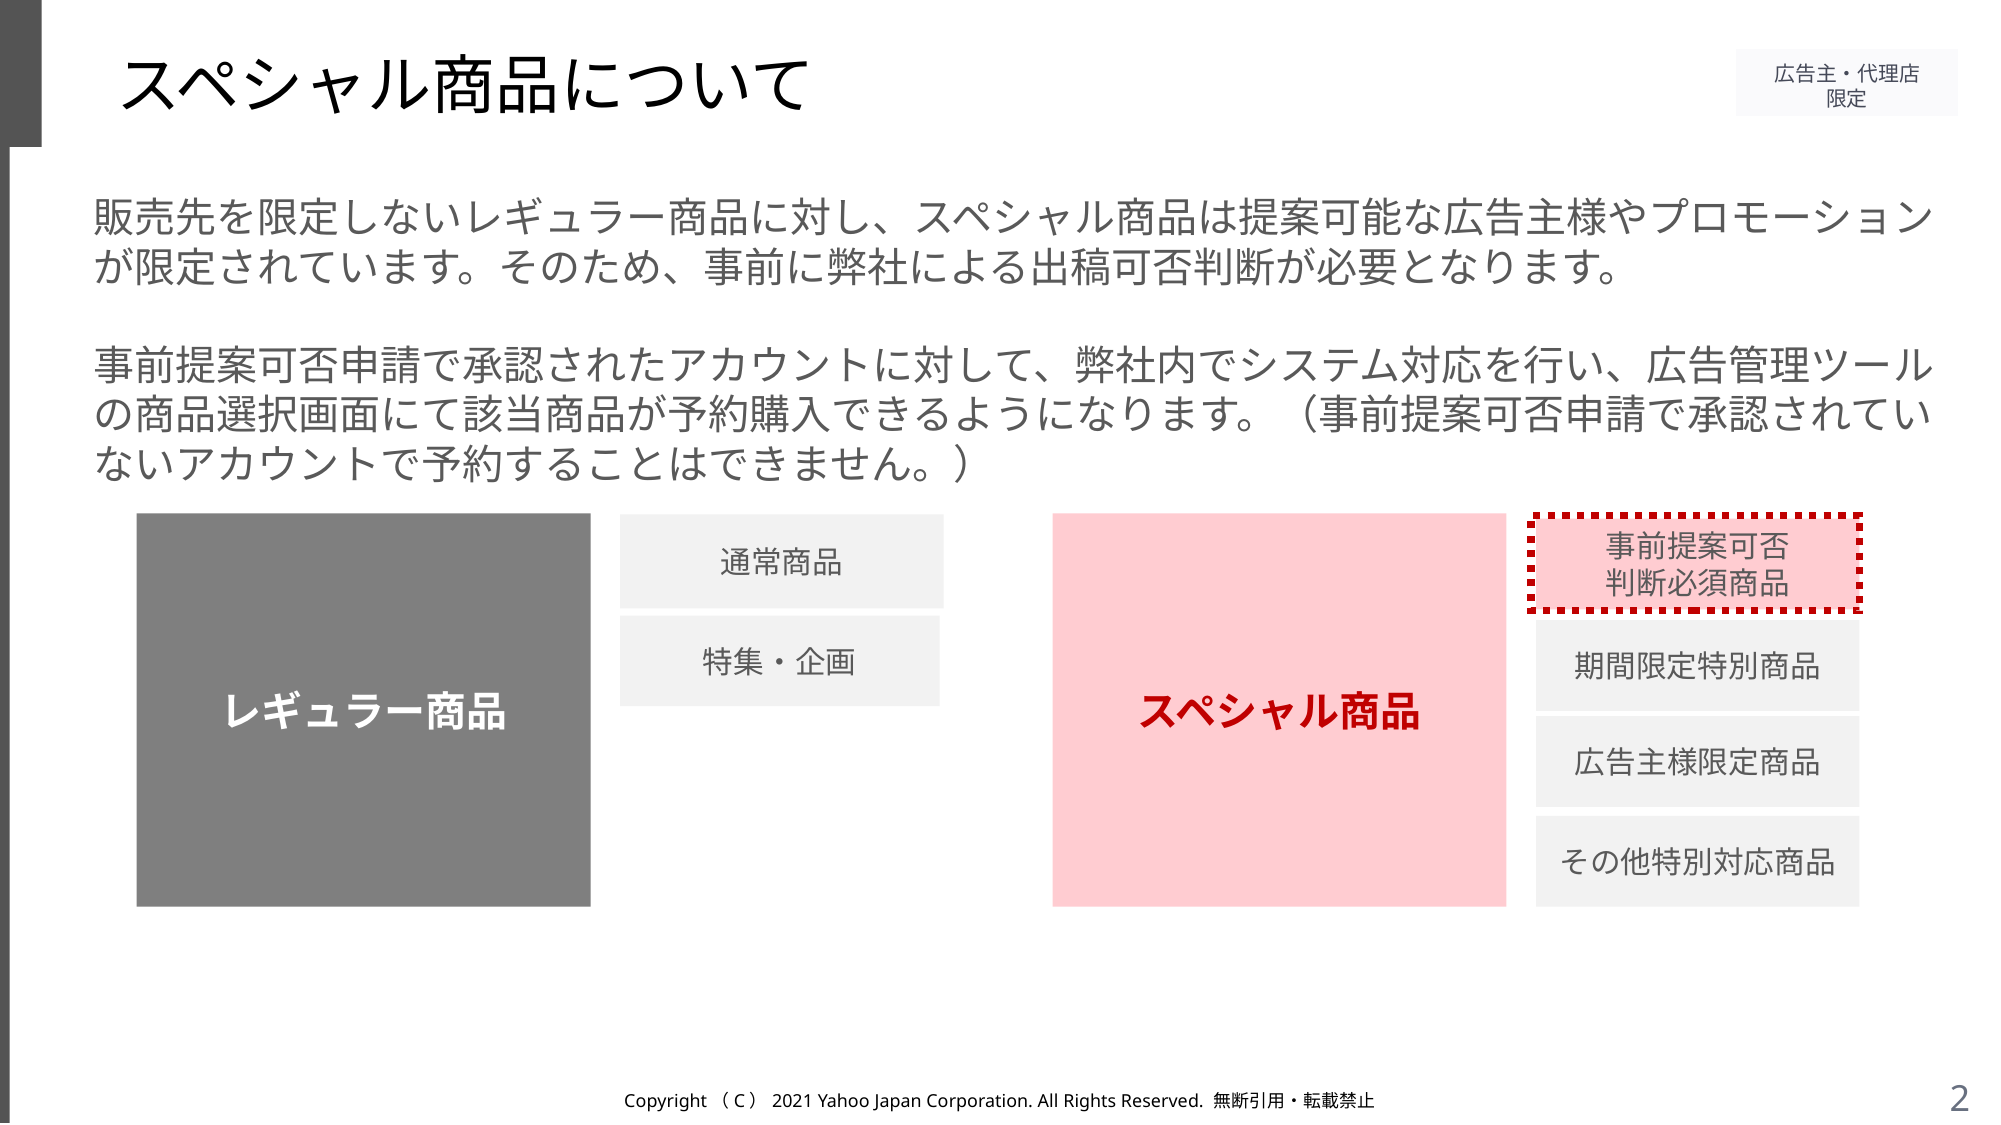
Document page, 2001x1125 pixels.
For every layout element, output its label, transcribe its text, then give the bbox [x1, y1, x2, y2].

text_box [1531, 515, 1860, 611]
text_box 期間限定特別商品 [1534, 618, 1862, 713]
text_box 販売先を限定しないレギュラー商品に対し、スペシャル商品は提案可能な広告主様やプロモーションが限定されています。そのため、事前に弊社による出稿可否判断が必要となります。 事前提案可否申請で承認されたアカウントに対して、弊社内でシステム対応を行い、広告管理ツールの商品選択画面にて該当商品が予約購入できるようになります。（事前提案可否申請で承認されていないアカウントで予約することはできません。） [78, 184, 1975, 544]
text_box レギュラー商品 [135, 511, 593, 909]
text_box スペシャル商品 [1051, 511, 1509, 909]
text_box その他特別対応商品 [1534, 814, 1862, 909]
text_box 特集・企画 [618, 613, 942, 708]
title スペシャル商品について [101, 47, 1715, 119]
text_box 通常商品 [618, 512, 946, 610]
text_box 広告主様限定商品 [1534, 714, 1862, 809]
footer Copyright（C）2021 Yahoo Japan Corporation. All Rights Reserved. 無断引用・転載禁止 [563, 1070, 1437, 1125]
